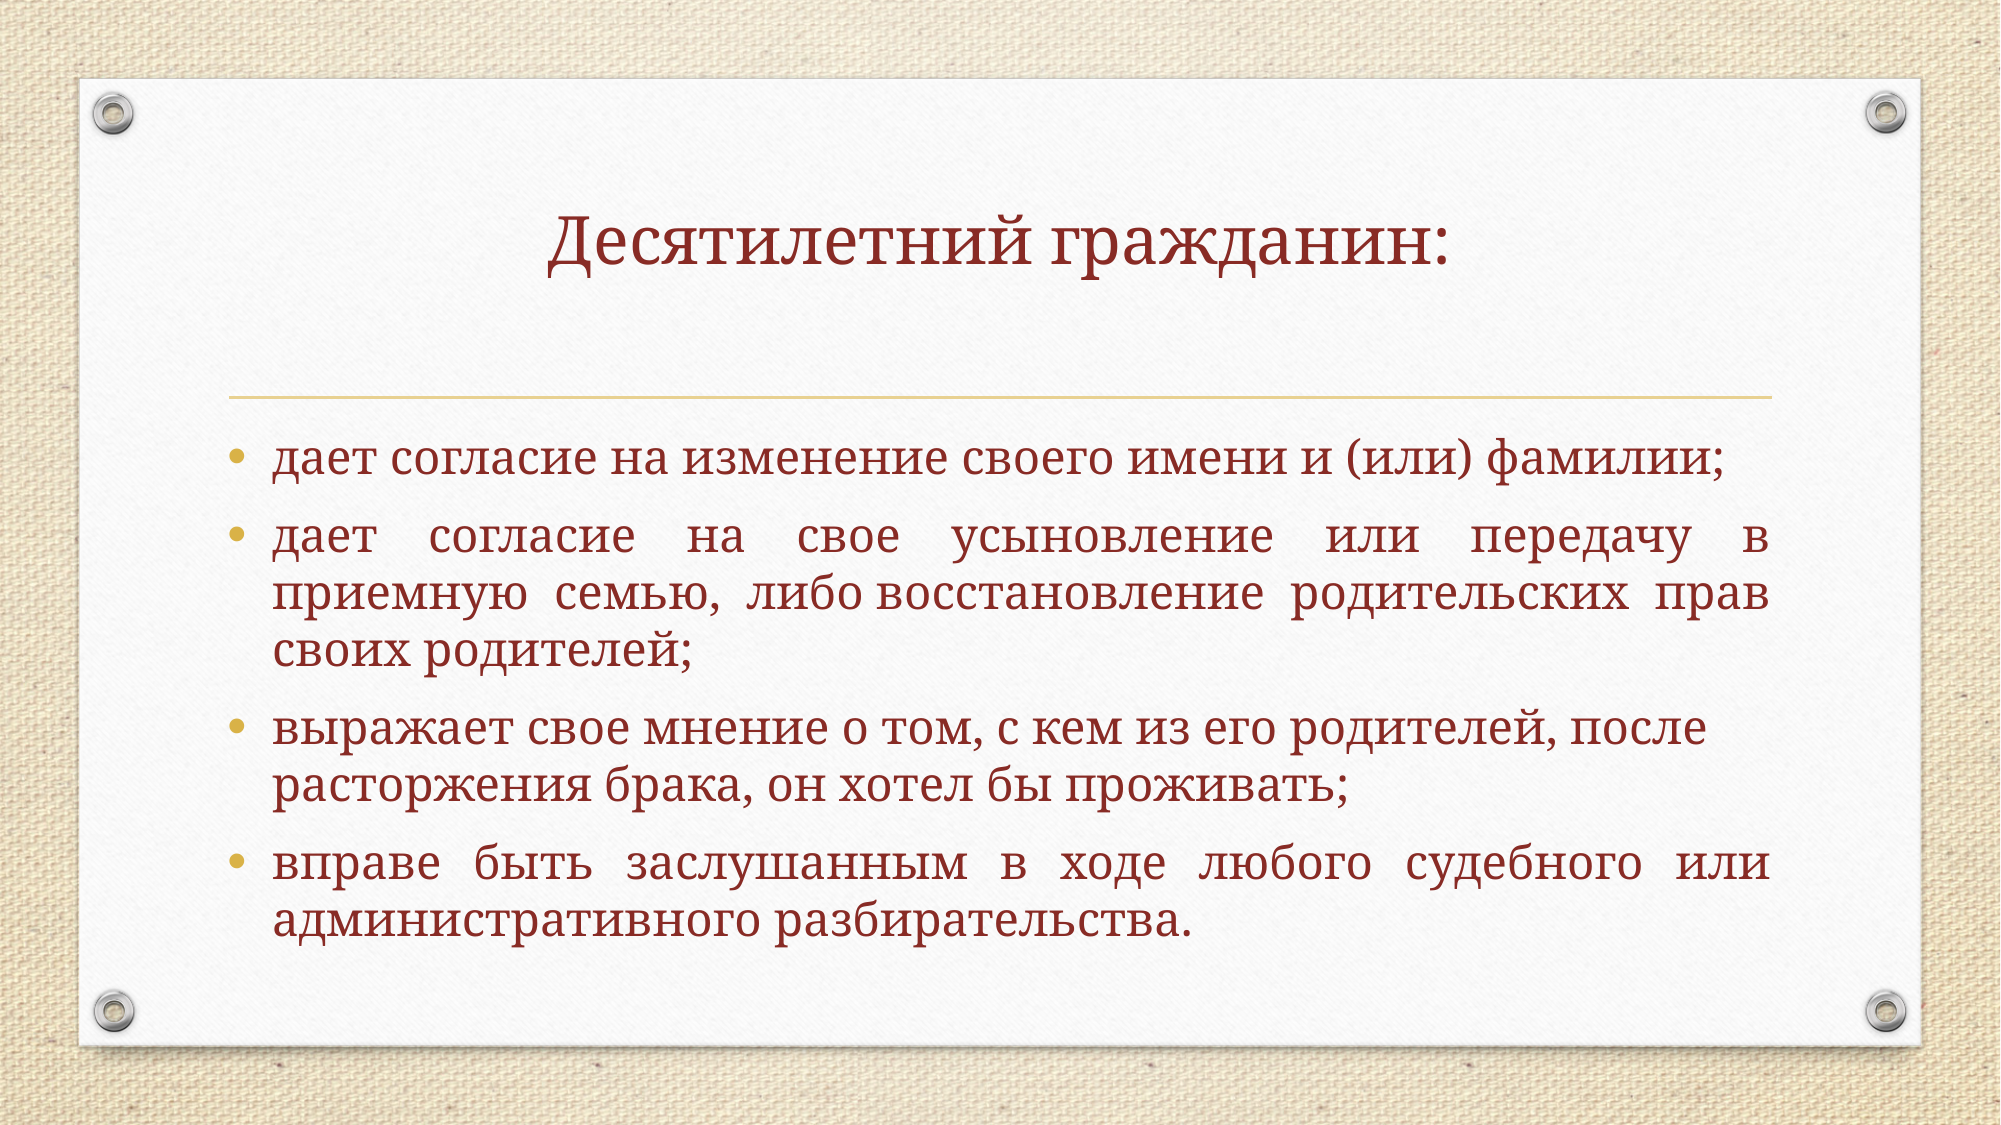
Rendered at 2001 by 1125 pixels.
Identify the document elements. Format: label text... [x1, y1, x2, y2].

picture [0, 0, 2001, 1125]
title Десятилетний гражданин: [212, 161, 1788, 370]
list дает согласие на изменение своего имени и (или) фамилии; дает согласие на свое усыновление или передачу в приемную семью, либо восстановление родительских прав своих родителей; выражает свое мнение о том, с кем из его родителей, после расторжения брака, он хотел бы проживать; вправе быть заслушанным в ходе любого судебного или административного разбирательства. [212, 419, 1788, 964]
